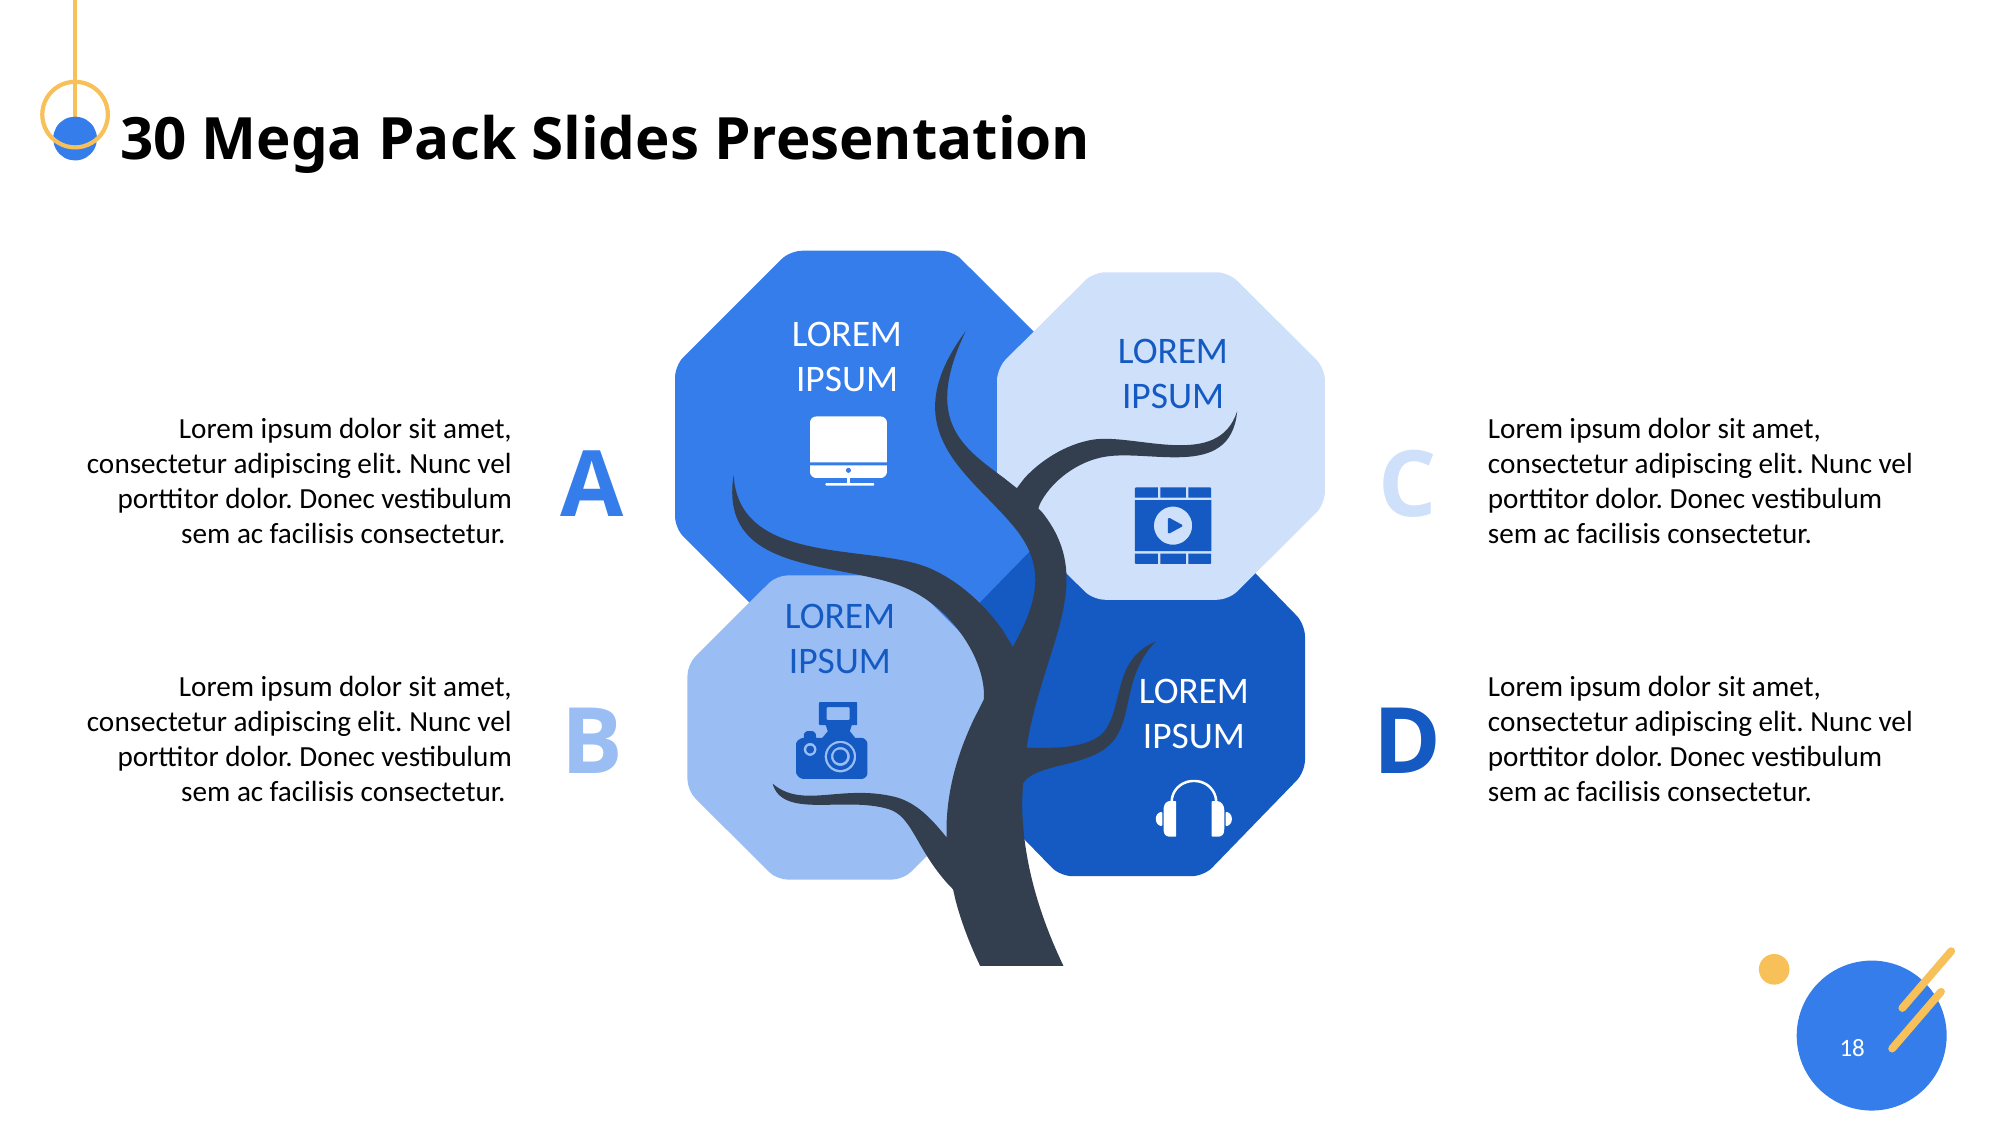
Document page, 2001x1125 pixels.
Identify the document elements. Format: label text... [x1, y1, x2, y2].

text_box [796, 702, 868, 779]
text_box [1348, 408, 1925, 808]
text_box LOREM IPSUM [746, 590, 934, 681]
text_box LOREM IPSUM [1100, 665, 1288, 756]
text_box LOREM IPSUM [753, 308, 941, 399]
text_box [1023, 573, 1306, 877]
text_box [1134, 487, 1212, 564]
text_box [675, 250, 1034, 602]
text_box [1155, 779, 1232, 837]
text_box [810, 416, 887, 486]
text_box [687, 605, 983, 880]
slide_number 18 [1430, 1016, 1881, 1077]
title 30 Mega Pack Slides Presentation [119, 46, 1881, 235]
text_box [732, 331, 1237, 966]
text_box [761, 575, 908, 590]
text_box [997, 272, 1325, 600]
text_box LOREM IPSUM [1079, 325, 1267, 417]
text_box [980, 552, 1035, 645]
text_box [75, 408, 651, 808]
